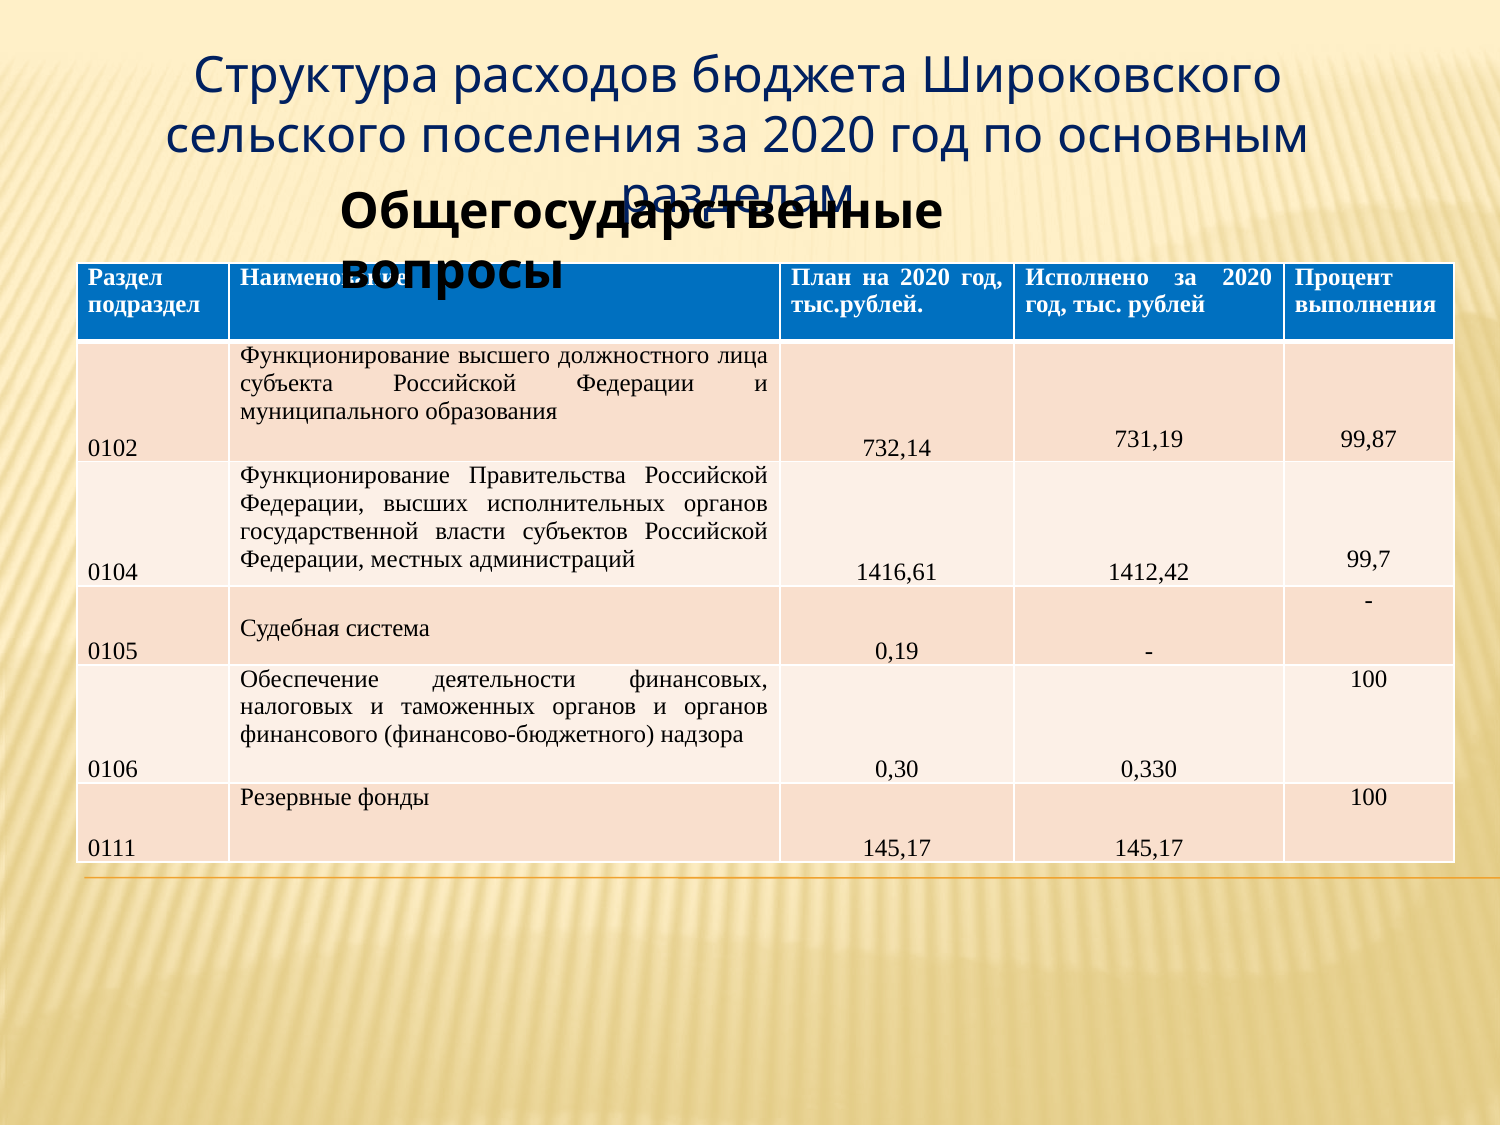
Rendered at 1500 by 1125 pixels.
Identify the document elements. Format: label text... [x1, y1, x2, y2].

table_cell 0,19 [781, 587, 1013, 664]
table_cell 99,7 [1285, 462, 1453, 585]
table_cell Функционирование высшего должностного лица субъекта Российской Федерации и муниципального образования [230, 344, 779, 461]
text_box Общегосударственные вопросы [324, 171, 1194, 307]
table_cell Судебная система [230, 587, 779, 664]
table_cell 0,330 [1015, 666, 1283, 782]
table_cell 0111 [78, 784, 228, 861]
table_cell 0106 [78, 666, 228, 782]
table_header План на 2020 год, тыс.рублей. [781, 307, 1013, 339]
table_header Наименование [230, 264, 779, 339]
table_cell 732,14 [781, 344, 1013, 461]
table_cell 1412,42 [1015, 462, 1283, 585]
text_box Структура расходов бюджета Широковского сельского поселения за 2020 год по основным разделам [64, 35, 1412, 230]
table_cell 731,19 [1015, 344, 1283, 461]
table_cell 0102 [78, 344, 228, 461]
table_cell 99,87 [1285, 344, 1453, 461]
table_cell 100 [1285, 666, 1453, 782]
table_cell Функционирование Правительства Российской Федерации, высших исполнительных органов государственной власти субъектов Российской Федерации, местных администраций [230, 462, 779, 585]
table_cell Резервные фонды [230, 784, 779, 861]
table_header Исполнено за 2020 год, тыс. рублей [1015, 264, 1283, 339]
table_cell 0104 [78, 462, 228, 585]
table_cell - [1015, 587, 1283, 664]
table_cell 1416,61 [781, 462, 1013, 585]
table_cell 0,30 [781, 666, 1013, 782]
table_cell 0105 [78, 587, 228, 664]
table_cell 145,17 [781, 784, 1013, 861]
table_cell 100 [1285, 784, 1453, 861]
table_header Раздел подраздел [78, 264, 228, 339]
table_cell Обеспечение деятельности финансовых, налоговых и таможенных органов и органов финансового (финансово-бюджетного) надзора [230, 666, 779, 782]
table_cell - [1285, 587, 1453, 664]
table_header Процент выполнения [1285, 264, 1453, 339]
table_cell 145,17 [1015, 784, 1283, 861]
